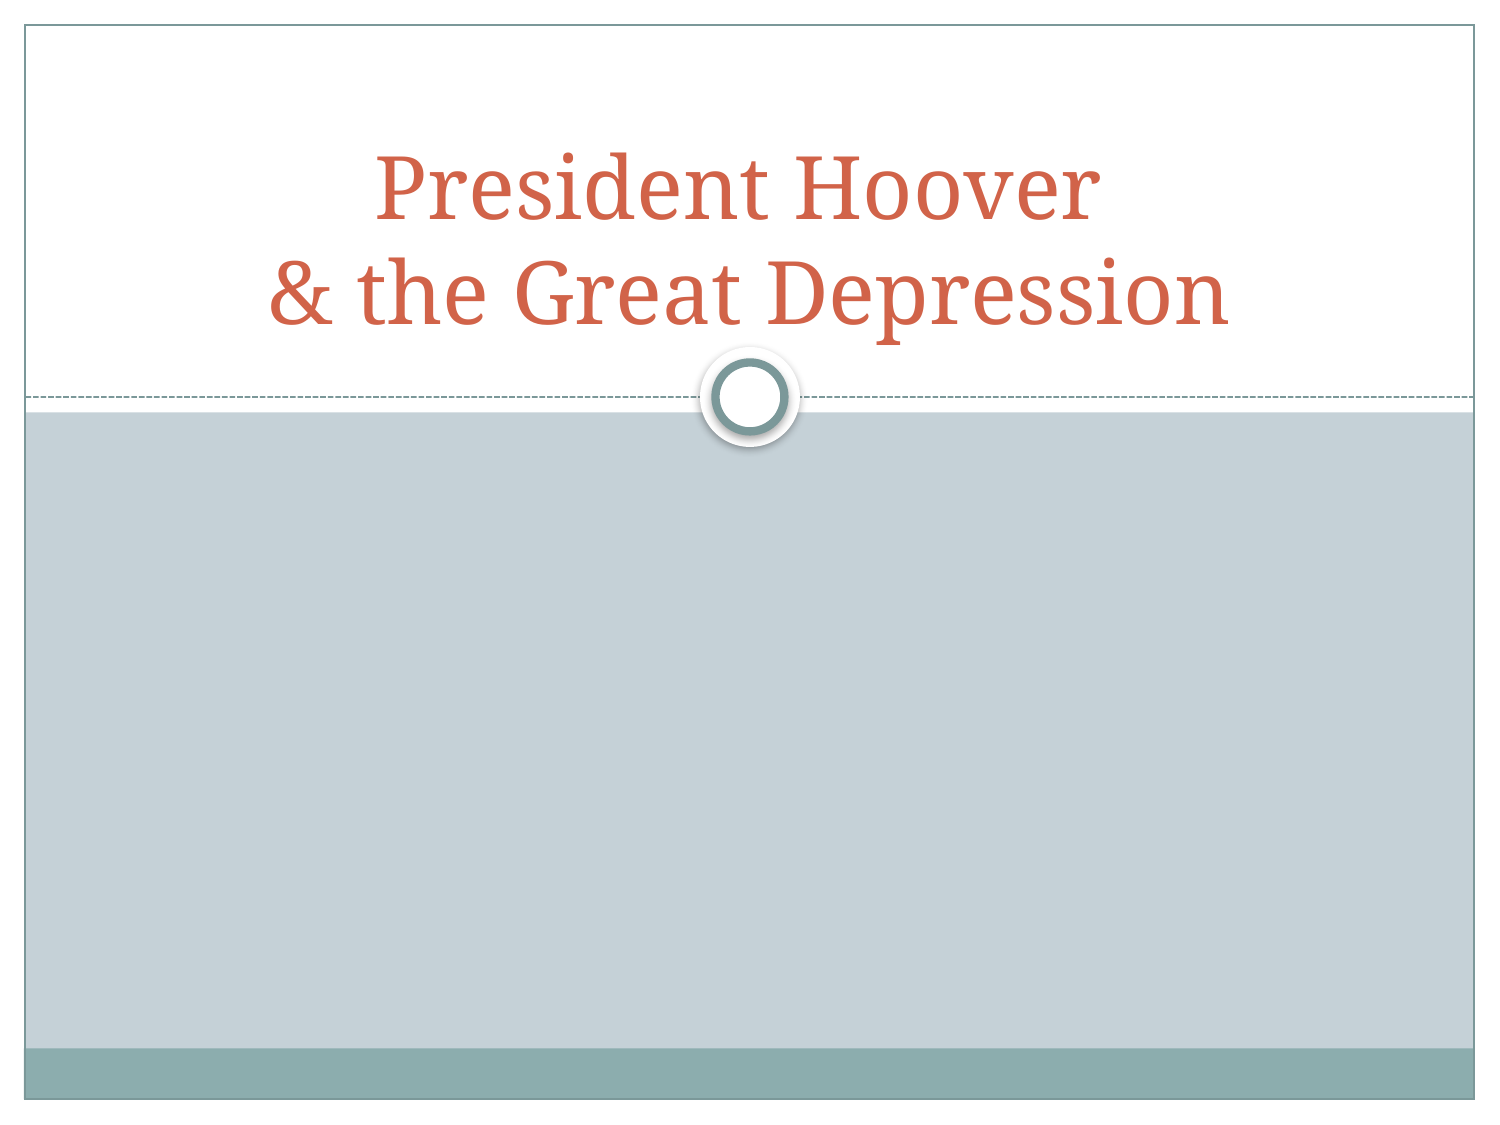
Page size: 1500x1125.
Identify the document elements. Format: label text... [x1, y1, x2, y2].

title President Hoover & the Great Depression [112, 62, 1388, 350]
